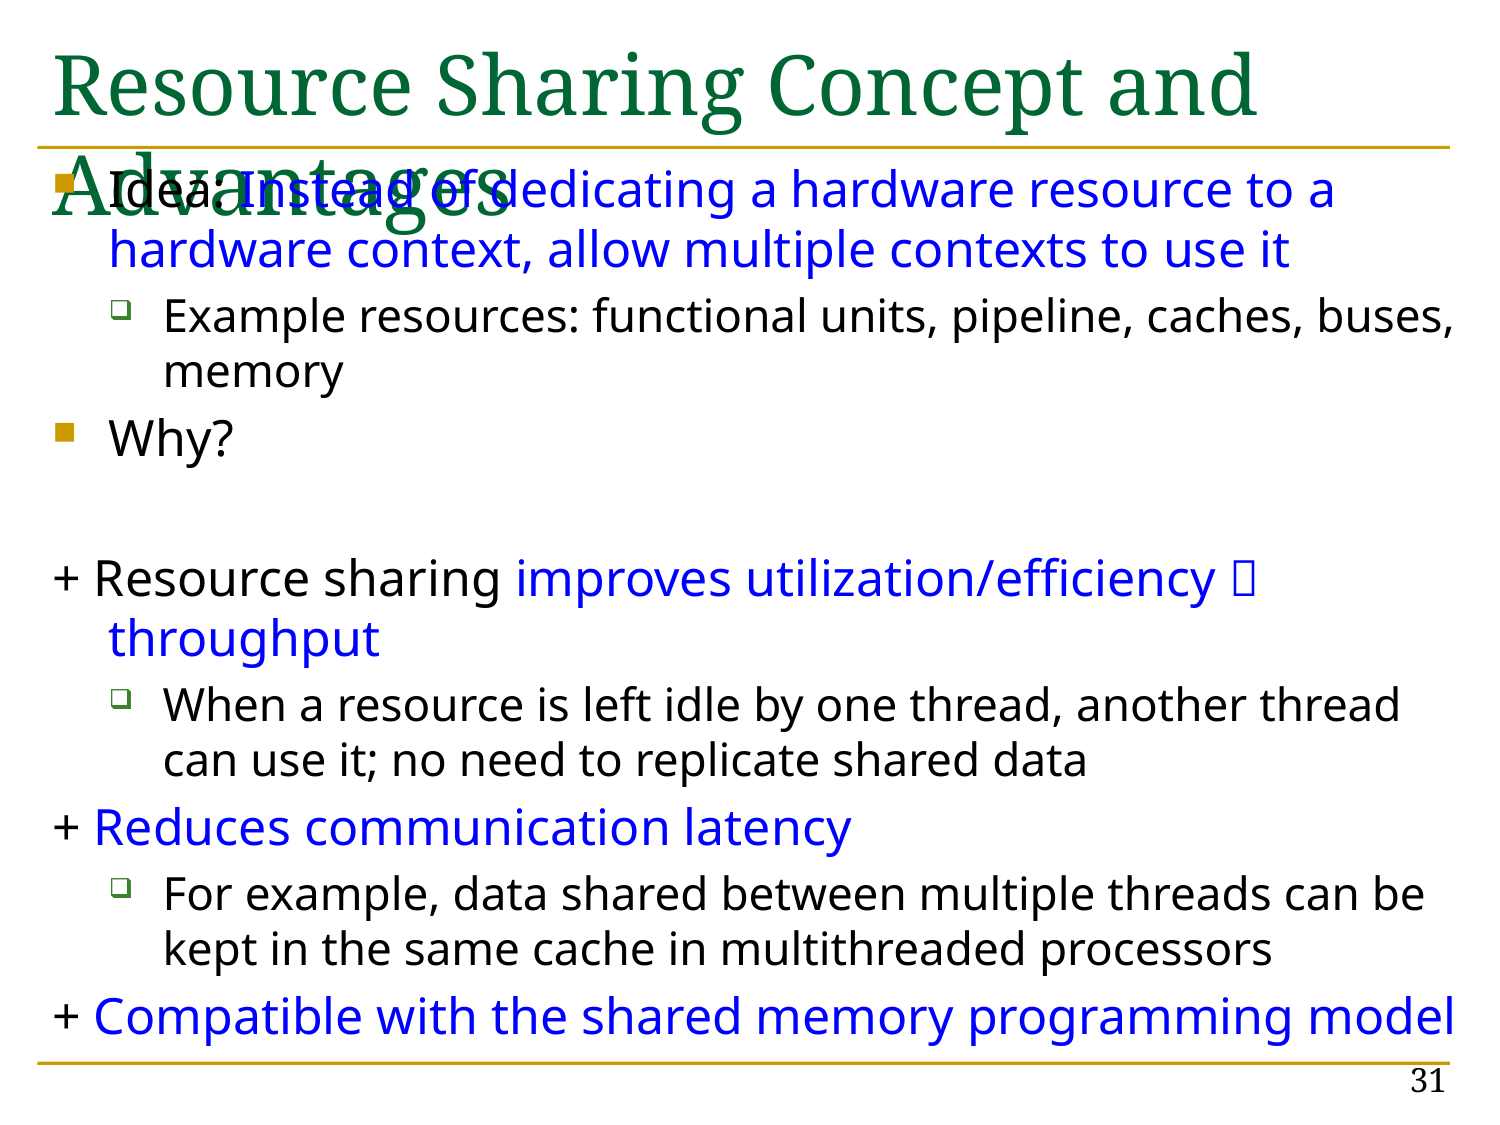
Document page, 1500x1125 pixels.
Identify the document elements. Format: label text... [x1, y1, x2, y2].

title Resource Sharing Concept and Advantages [37, 24, 1500, 149]
slide_number 31 [1111, 1036, 1462, 1112]
list Idea: Instead of dedicating a hardware resource to a hardware context, allow multiple contexts to use it Example resources: functional units, pipeline, caches, buses, memory Why? + Resource sharing improves utilization/efficiency  throughput When a resource is left idle by one thread, another thread can use it; no need to replicate shared data + Reduces communication latency For example, data shared between multiple threads can be kept in the same cache in multithreaded processors + Compatible with the shared memory programming model [37, 149, 1500, 1063]
